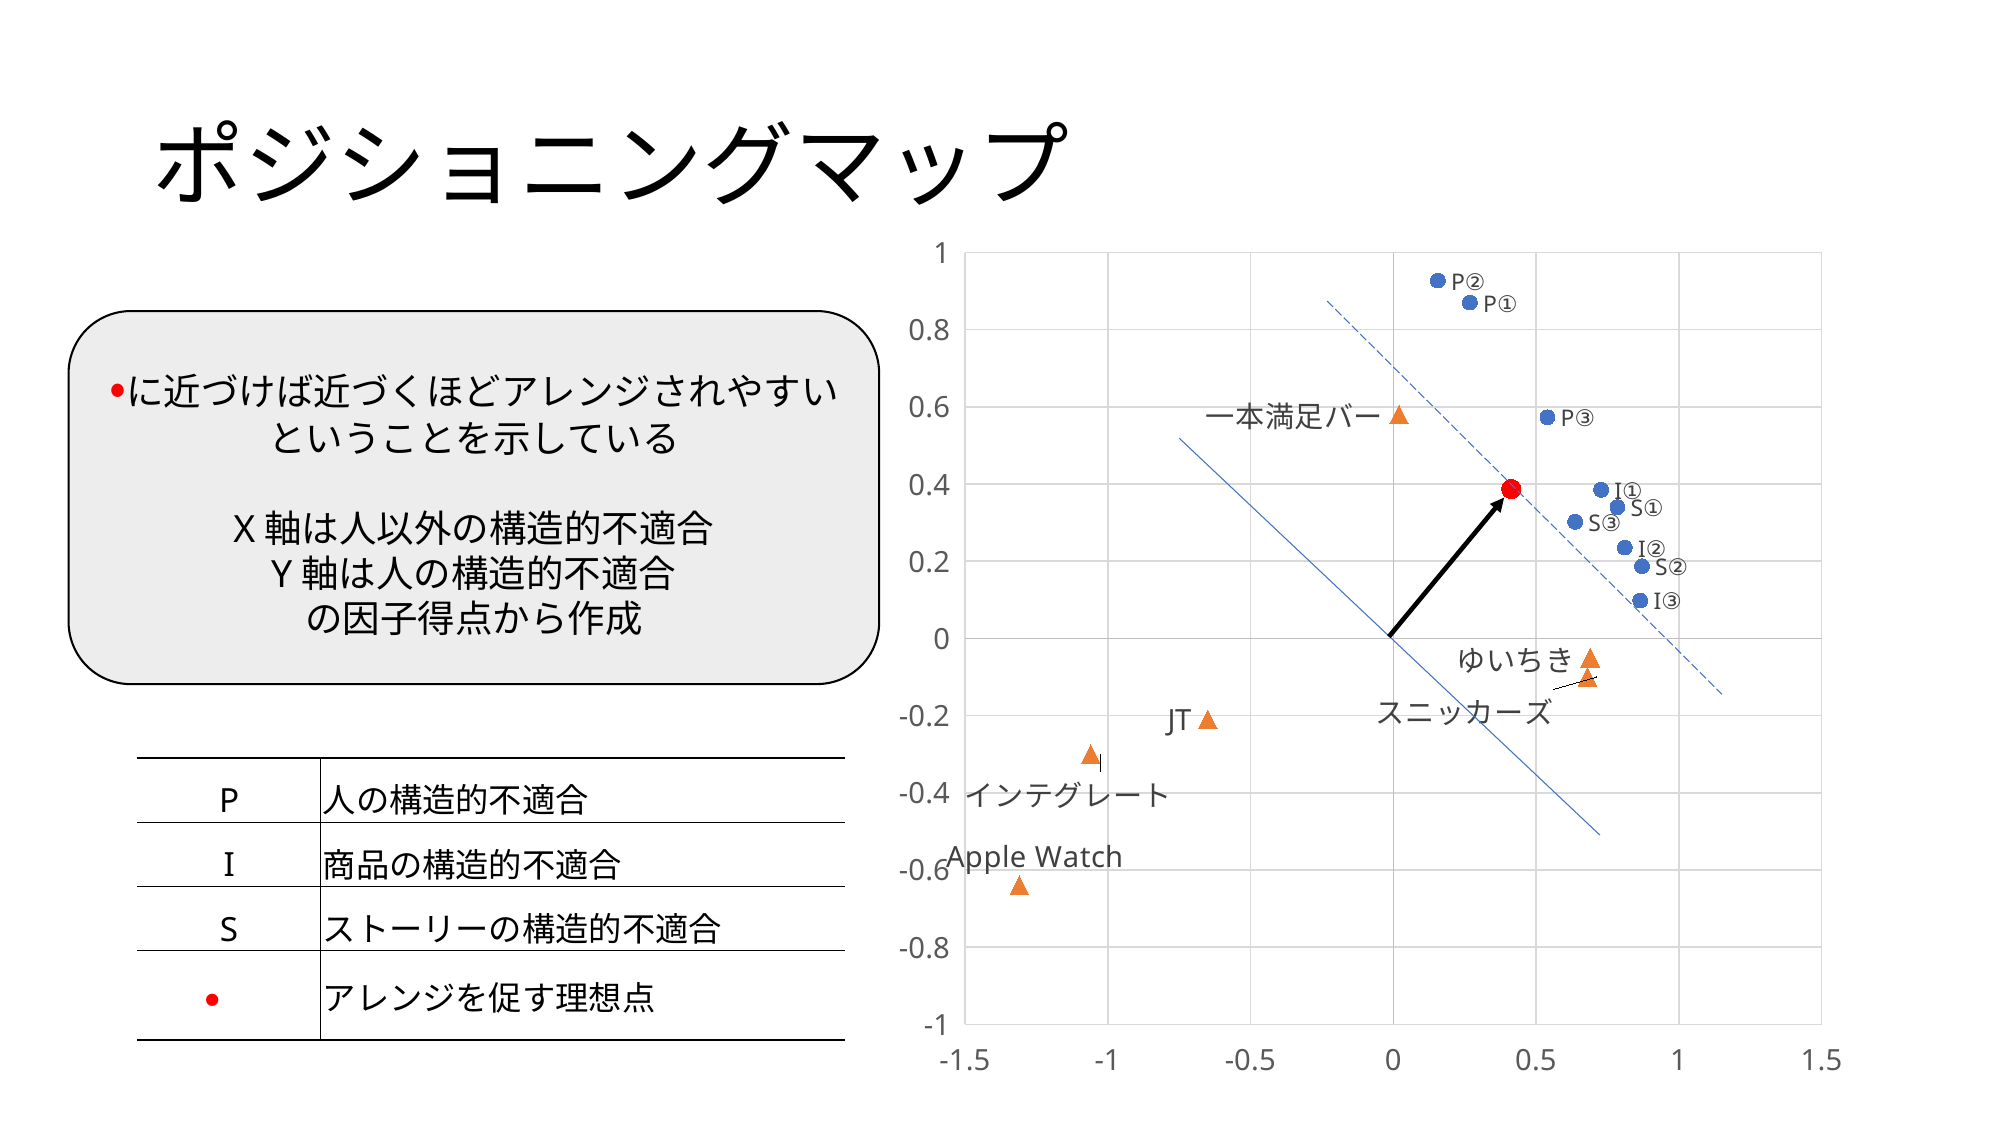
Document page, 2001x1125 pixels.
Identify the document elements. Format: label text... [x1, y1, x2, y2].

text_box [1179, 438, 1600, 836]
table_cell アレンジを促す理想点 [321, 951, 845, 1039]
title ポジショニングマップ [137, 59, 1863, 278]
table_cell ・ [137, 951, 320, 1039]
table_cell ストーリーの構造的不適合 [321, 887, 845, 950]
text_box ・に近づけば近づくほどアレンジされやすいということを示している X軸は人以外の構造的不適合 Y軸は人の構造的不適合 の因子得点から作成 [67, 310, 879, 686]
table_header 人の構造的不適合 [321, 759, 845, 822]
chart [879, 214, 1863, 1098]
table_cell I [137, 823, 320, 886]
table_cell S [137, 887, 320, 950]
table_header P [137, 759, 320, 822]
table_cell 商品の構造的不適合 [321, 823, 845, 886]
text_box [1327, 301, 1722, 695]
